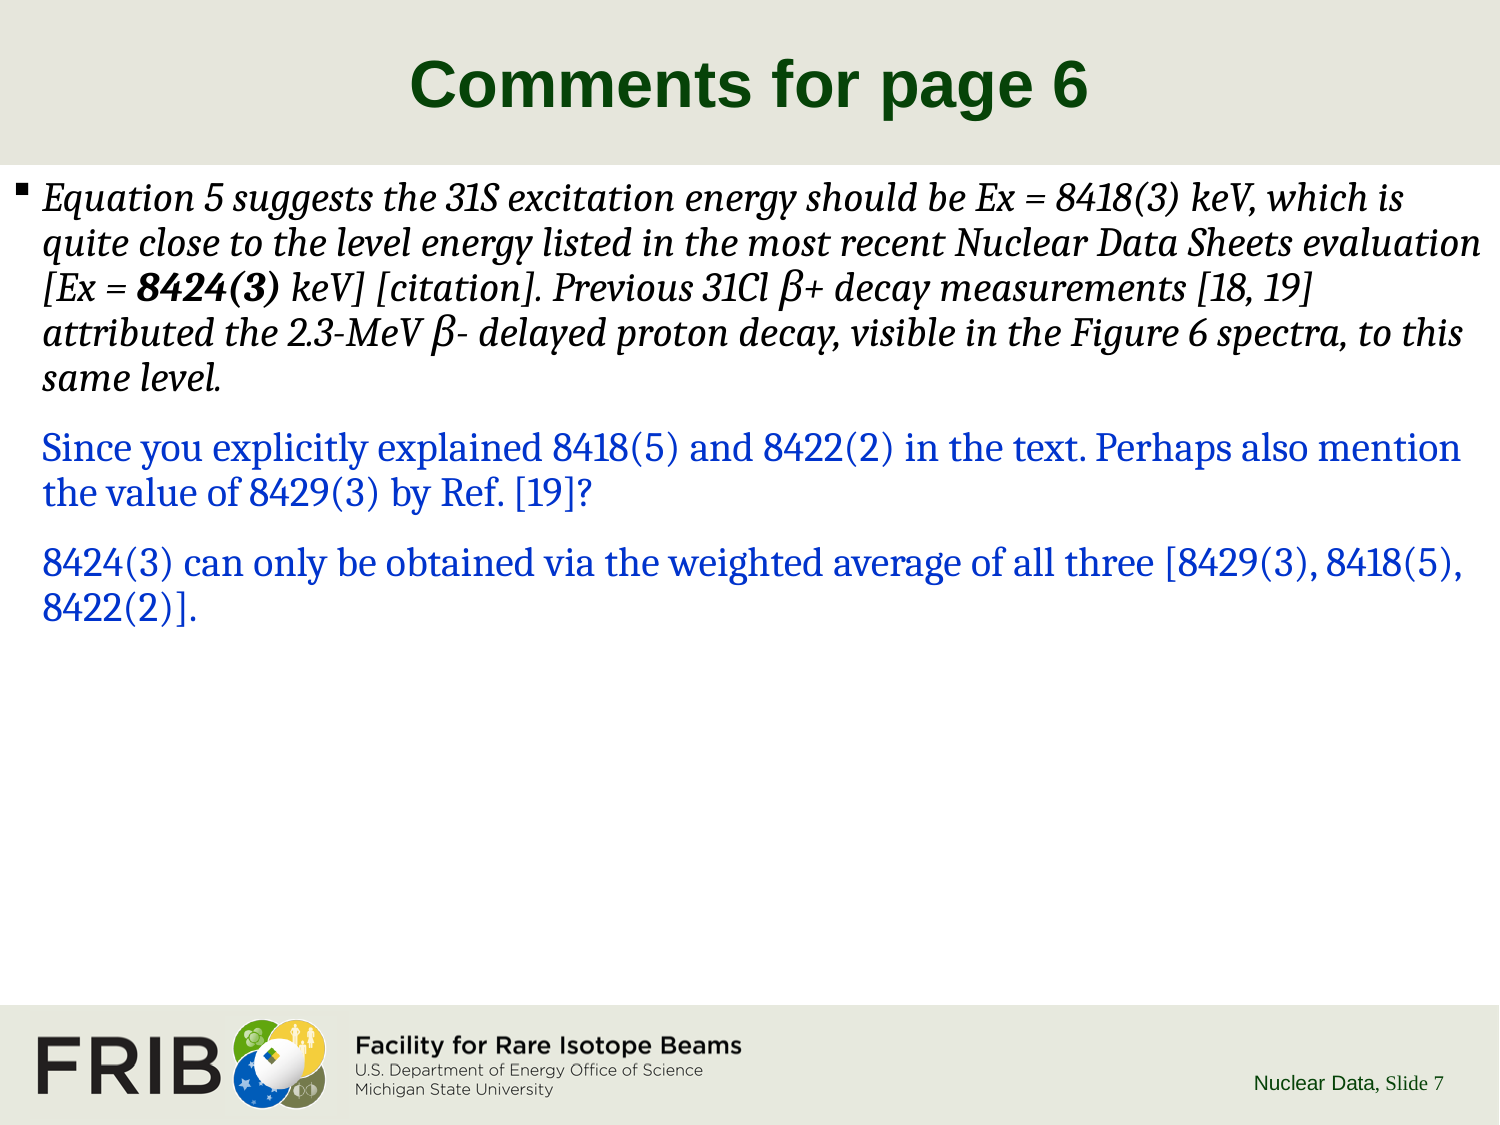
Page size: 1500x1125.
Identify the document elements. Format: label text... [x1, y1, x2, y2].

picture [0, 0, 1500, 165]
footer Nuclear Data [679, 1042, 1374, 1103]
title Comments for page 6 [11, 46, 1489, 128]
slide_number , Slide 7 [1374, 1042, 1500, 1103]
picture [0, 1005, 1499, 1125]
list Equation 5 suggests the 31S excitation energy should be Ex = 8418(3) keV, which is quite close to the level energy listed in the most recent Nuclear Data Sheets evaluation [Ex = 8424(3) keV] [citation]. Previous 31Cl β+ decay measurements [18, 19] attributed the 2.3-MeV β- delayed proton decay, visible in the Figure 6 spectra, to this same level. Since you explicitly explained 8418(5) and 8422(2) in the text. Perhaps also mention the value of 8429(3) by Ref. [19]? 8424(3) can only be obtained via the weighted average of all three [8429(3), 8418(5), 8422(2)]. [12, 174, 1488, 1000]
